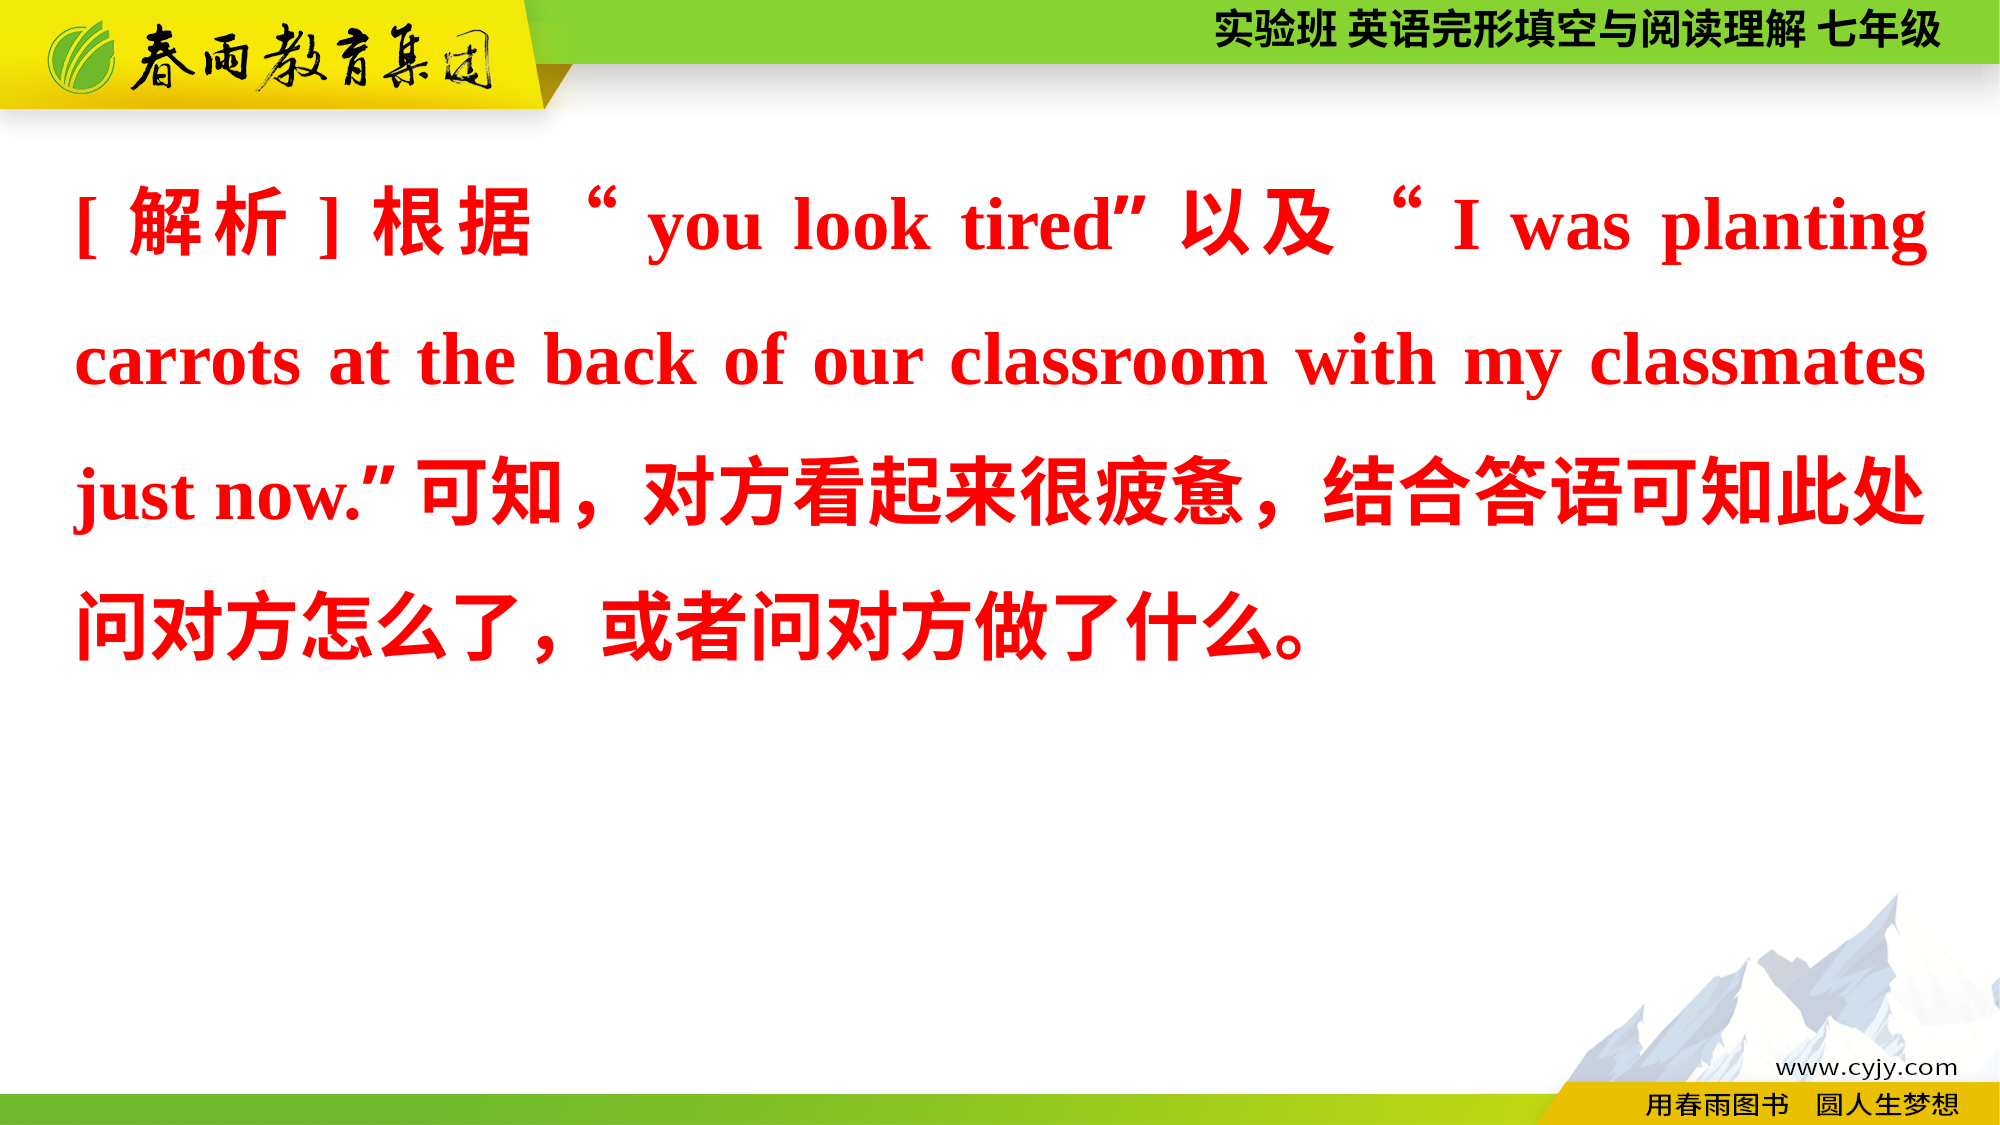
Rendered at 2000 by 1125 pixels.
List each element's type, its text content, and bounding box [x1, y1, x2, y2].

list [解析]根据“you look tired”以及“I was planting carrots at the back of our classroom with my classmates just now.”可知，对方看起来很疲惫，结合答语可知此处问对方怎么了，或者问对方做了什么。 [59, 122, 1944, 666]
picture [0, 0, 2000, 1125]
